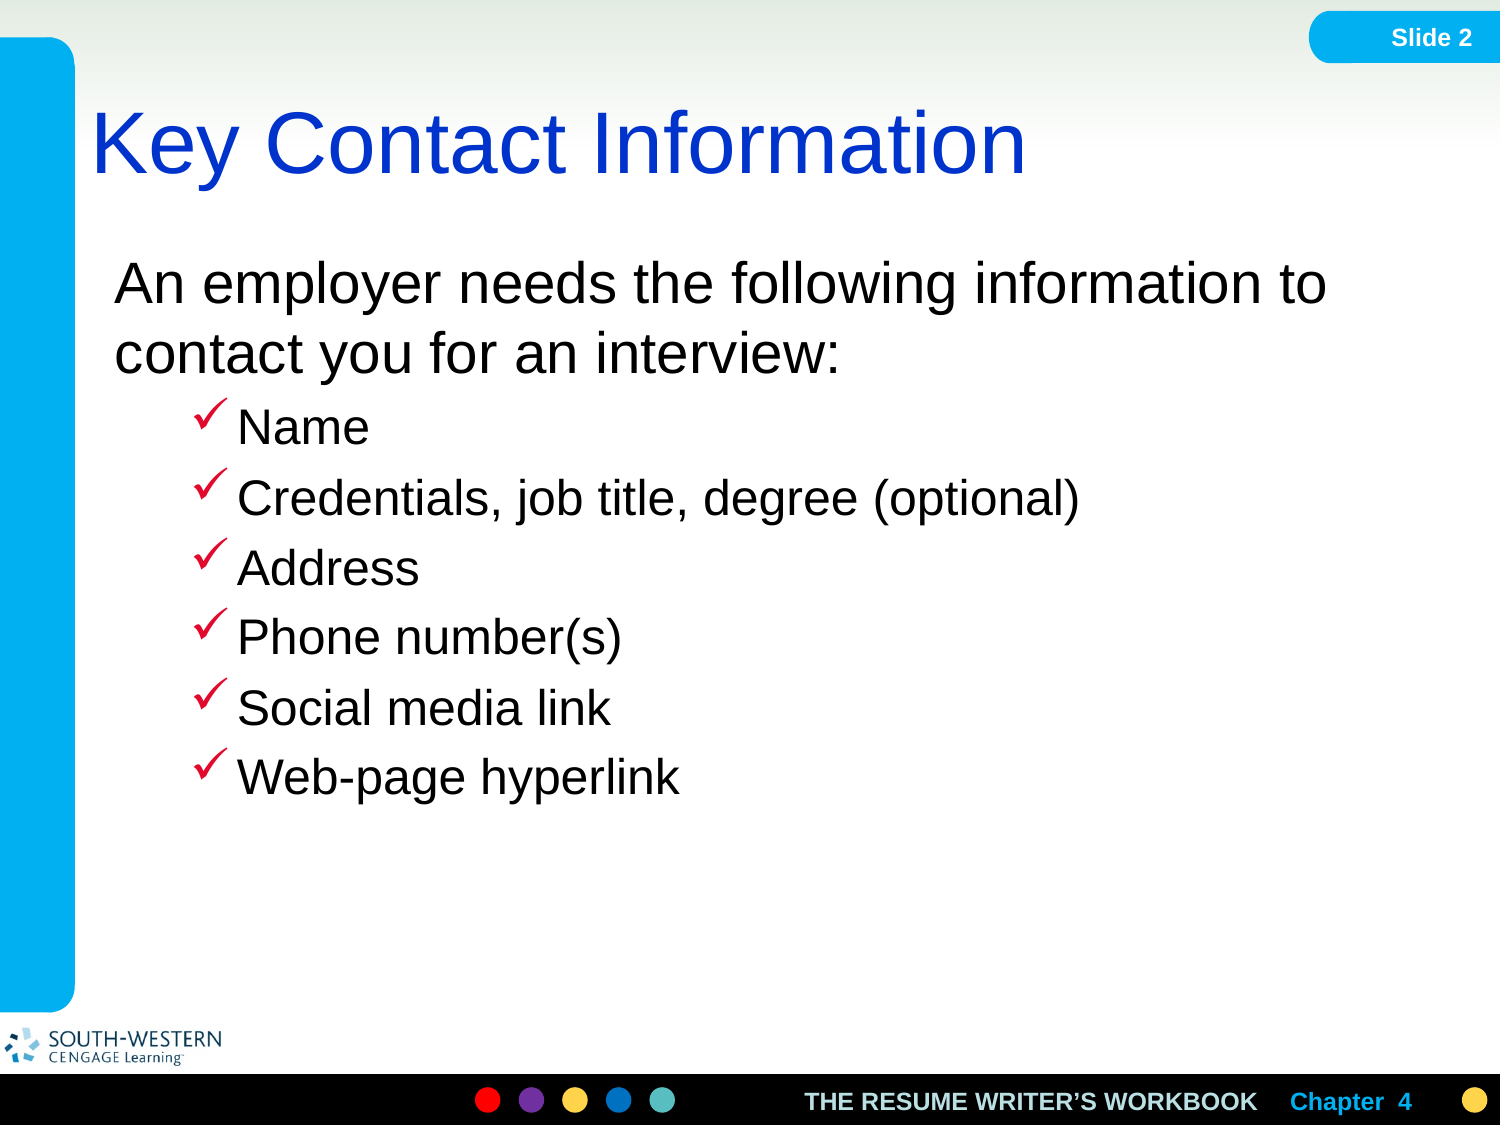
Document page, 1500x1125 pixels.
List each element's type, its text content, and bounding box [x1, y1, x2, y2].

list An employer needs the following information to contact you for an interview: Name Credentials, job title, degree (optional) Address Phone number(s) Social media link Web-page hyperlink [99, 237, 1451, 963]
footer Chapter 4 [1274, 1075, 1476, 1125]
slide_number Slide 2 [1312, 13, 1488, 93]
picture [0, 1022, 225, 1073]
title Key Contact Information [74, 44, 1426, 233]
